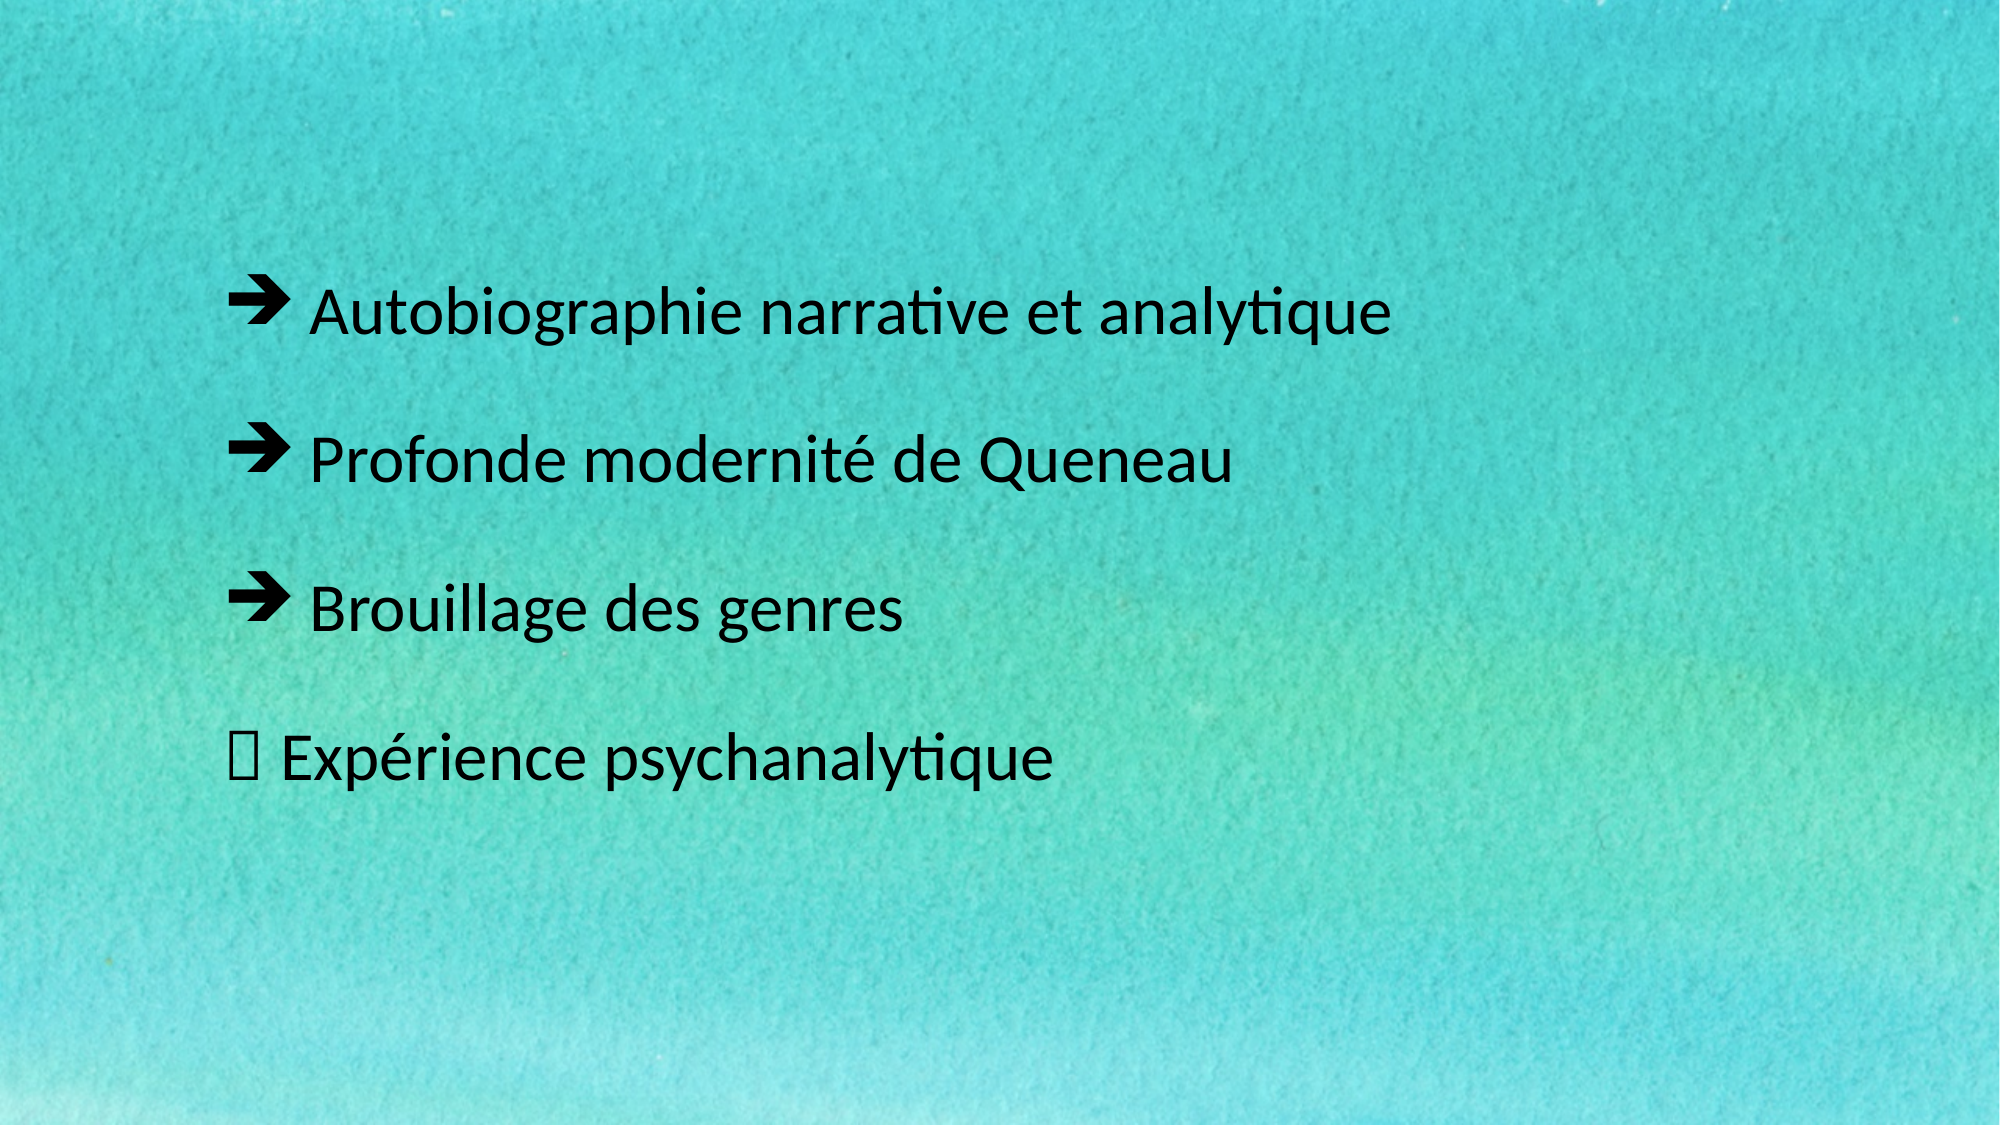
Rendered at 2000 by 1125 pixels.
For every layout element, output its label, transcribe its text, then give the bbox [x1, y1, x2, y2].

picture [0, 0, 2000, 1125]
list Autobiographie narrative et analytique Profonde modernité de Queneau Brouillage des genres  Expérience psychanalytique [208, 267, 1833, 809]
